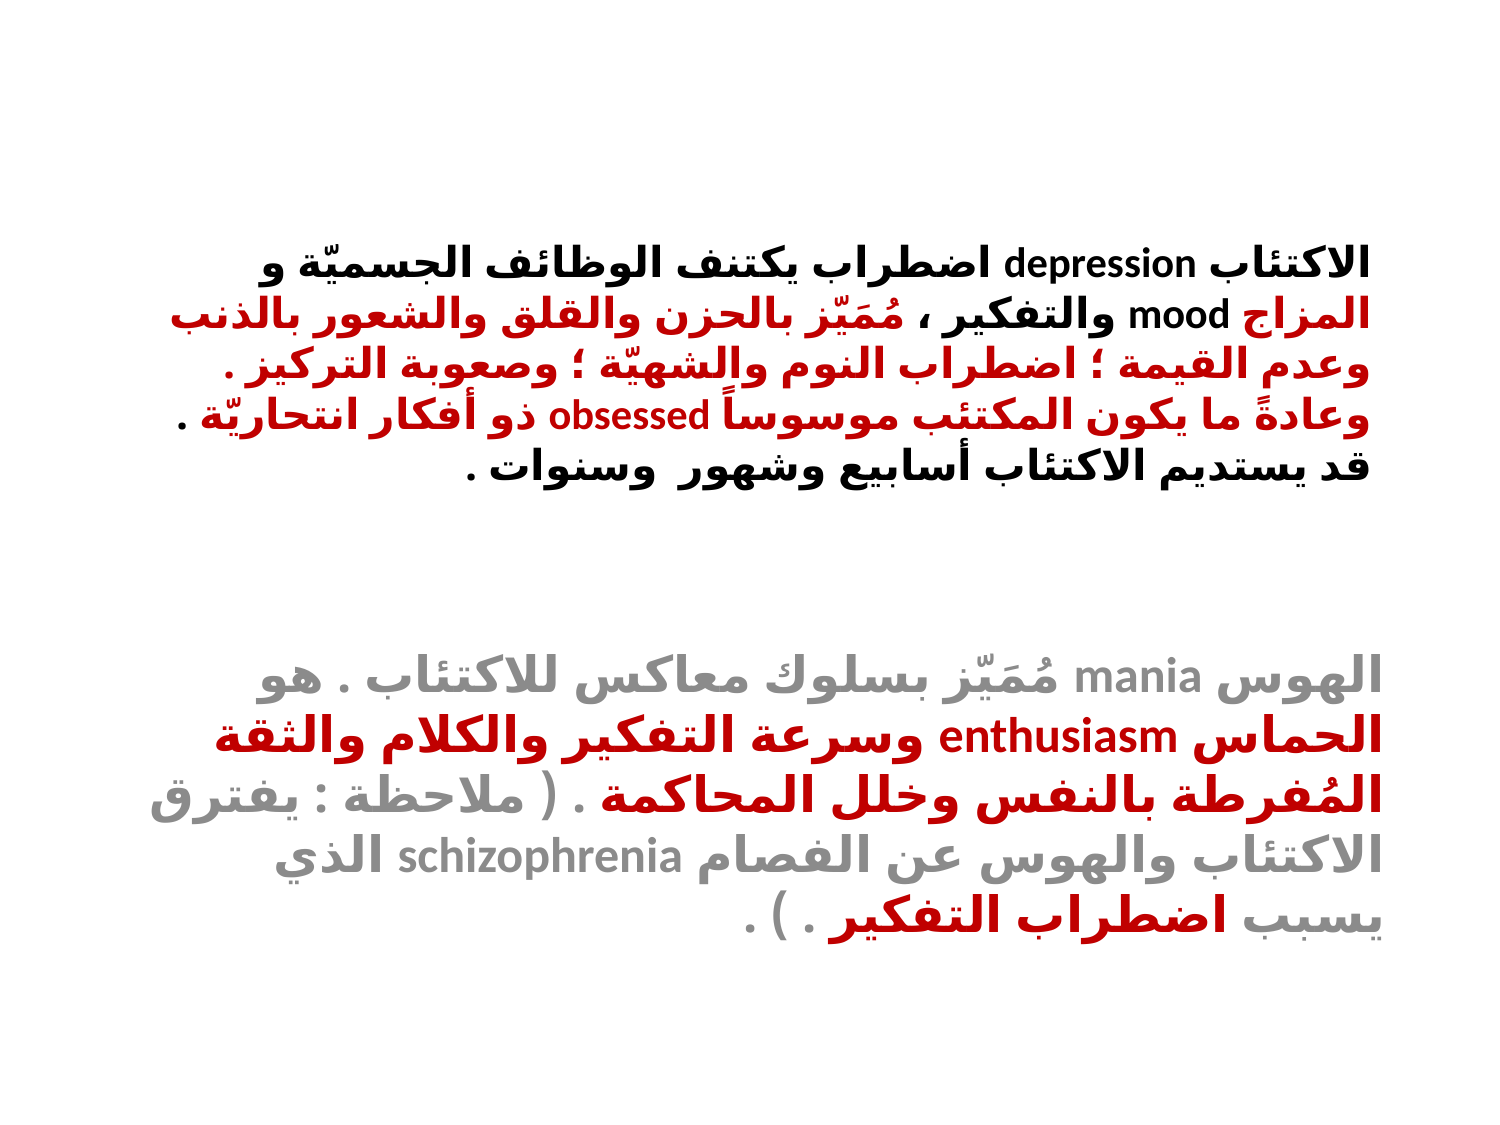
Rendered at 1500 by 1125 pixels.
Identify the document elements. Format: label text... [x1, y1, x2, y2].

subtitle الهوس mania مُمَيّز بسلوك معاكس للاكتئاب . هو الحماس enthusiasm وسرعة التفكير والكلام والثقة المُفرطة بالنفس وخلل المحاكمة . ( ملاحظة : يفترق الاكتئاب والهوس عن الفصام schizophrenia الذي يسبب اضطراب التفكير . ) . [112, 575, 1400, 963]
title الاكتئاب depression اضطراب يكتنف الوظائف الجسميّة و المزاج mood والتفكير ، مُمَيّز بالحزن والقلق والشعور بالذنب وعدم القيمة ؛ اضطراب النوم والشهيّة ؛ وصعوبة التركيز . وعادةً ما يكون المكتئب موسوساً obsessed ذو أفكار انتحاريّة . قد يستديم الاكتئاب أسابيع وشهور وسنوات . [112, 224, 1388, 550]
